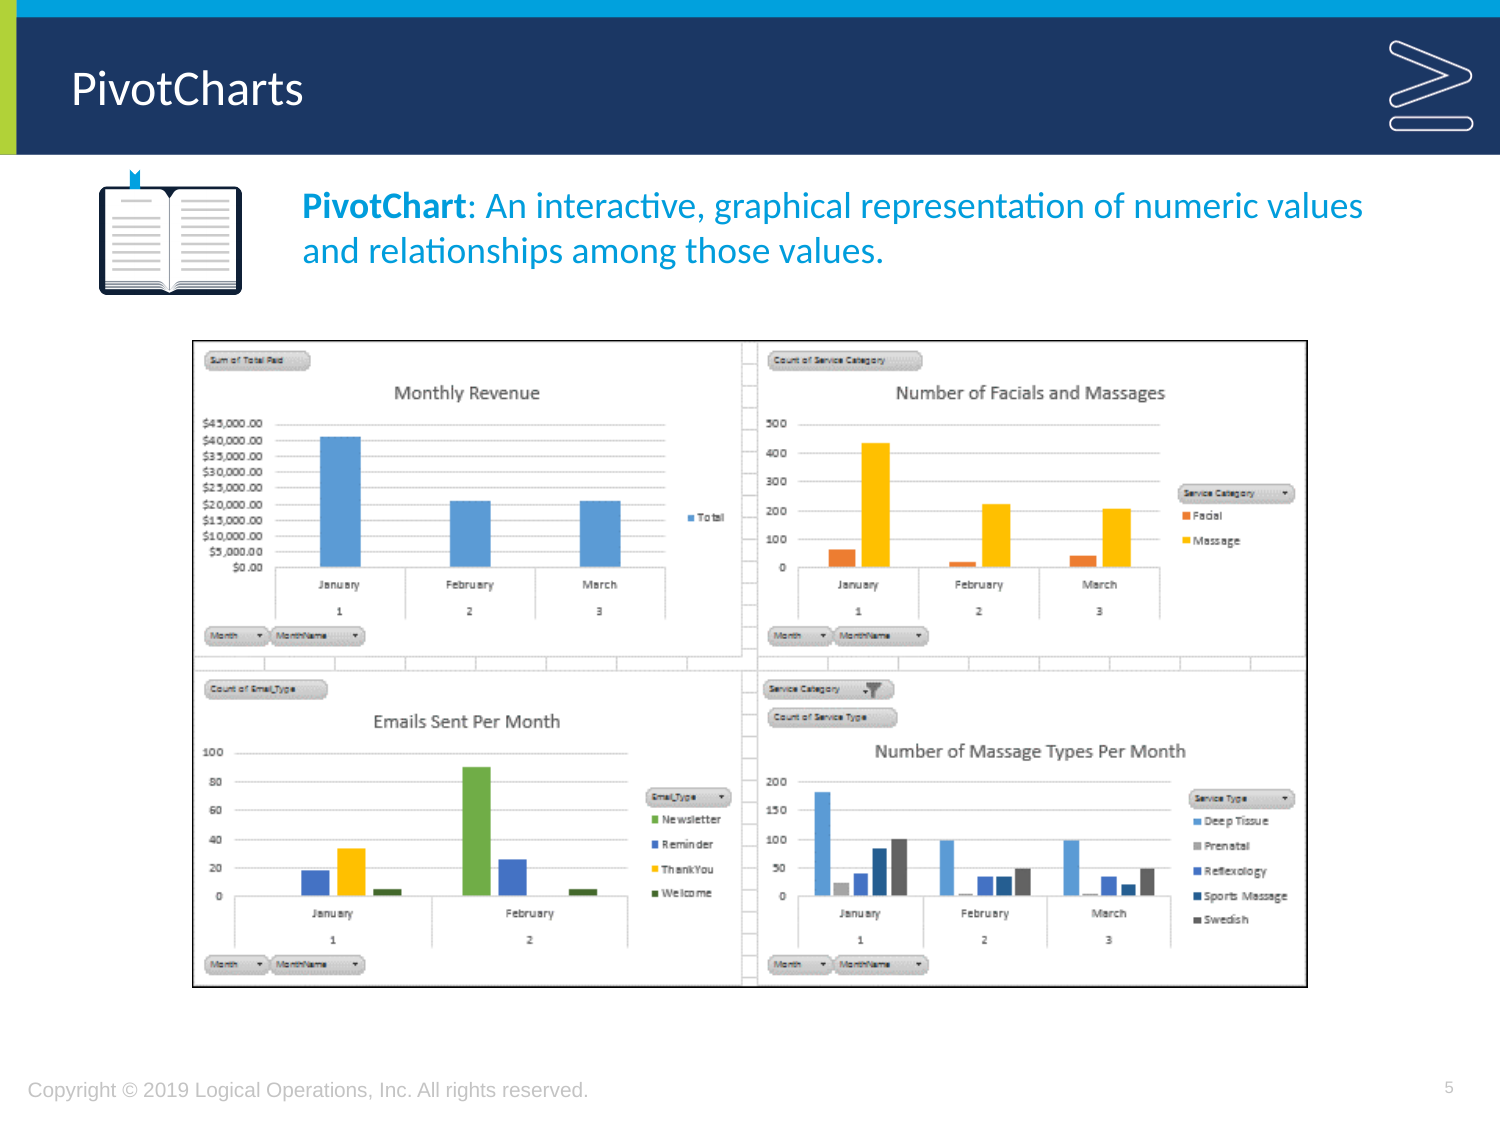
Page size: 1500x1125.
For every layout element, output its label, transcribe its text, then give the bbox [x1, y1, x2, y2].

slide_number 5 [1118, 1057, 1469, 1118]
list PivotChart: An interactive, graphical representation of numeric values and relationships among those values. [287, 173, 1425, 299]
picture [99, 169, 242, 295]
picture [192, 340, 1308, 988]
title PivotCharts [56, 16, 1350, 155]
picture [0, 0, 56, 155]
picture [1350, 18, 1500, 155]
